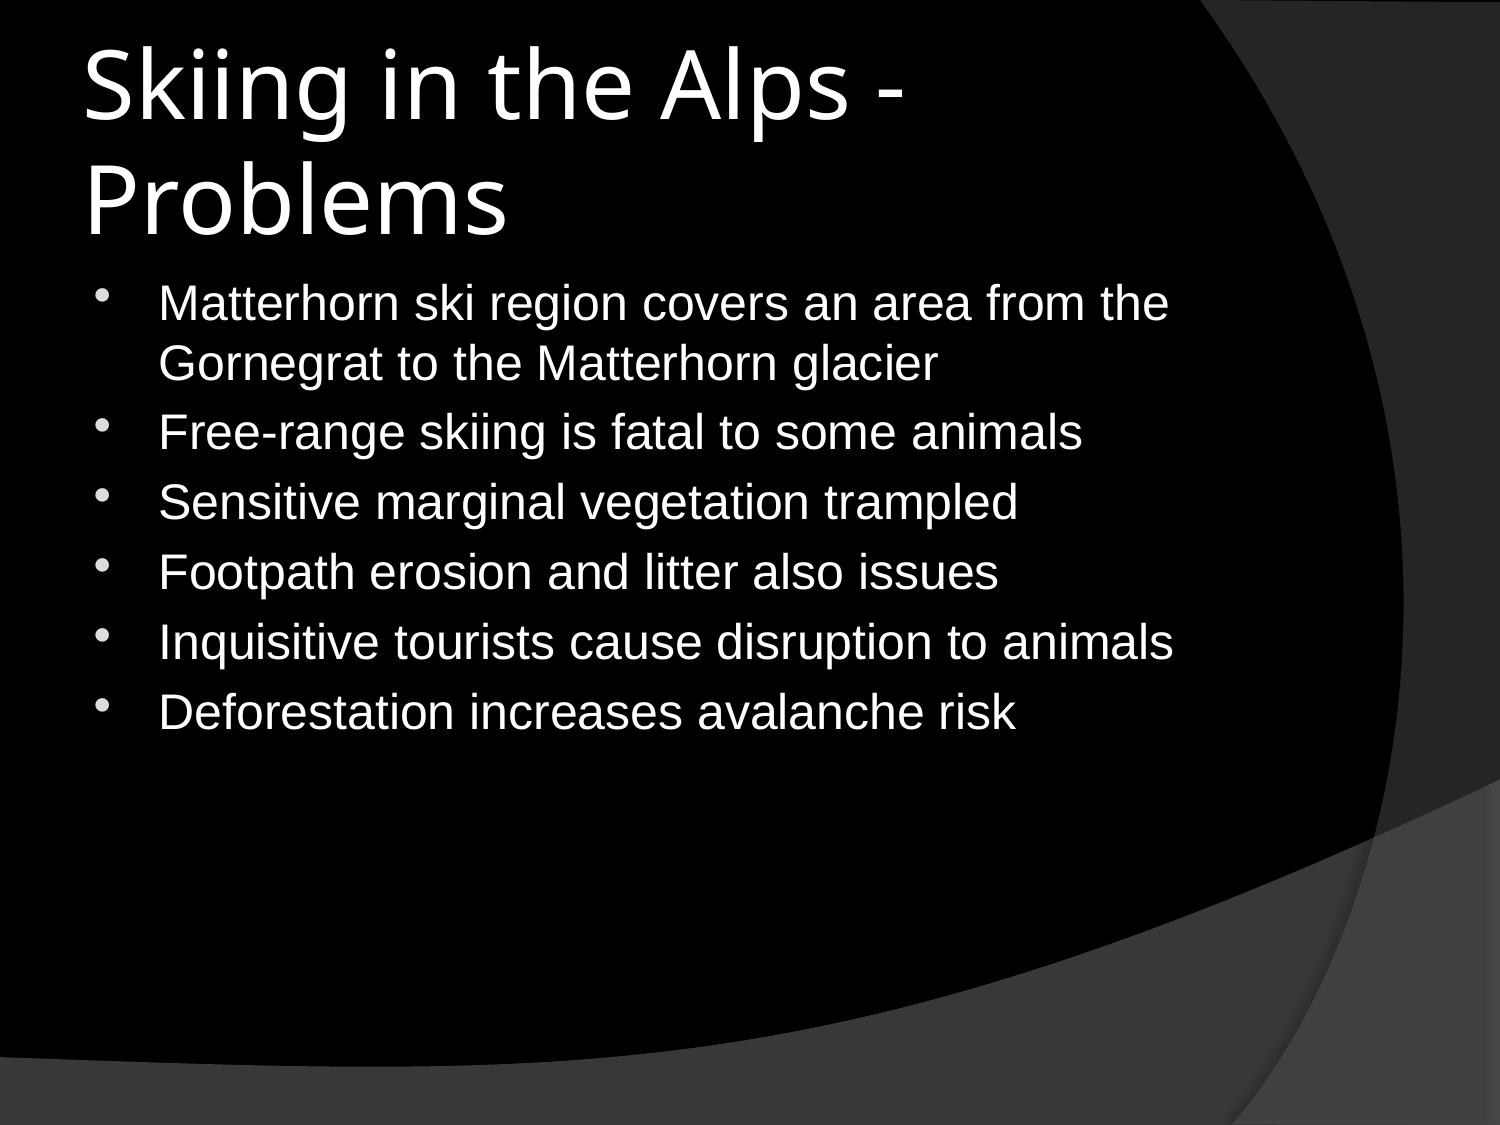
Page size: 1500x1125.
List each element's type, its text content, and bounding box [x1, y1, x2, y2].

list Matterhorn ski region covers an area from the Gornegrat to the Matterhorn glacier Free-range skiing is fatal to some animals Sensitive marginal vegetation trampled Footpath erosion and litter also issues Inquisitive tourists cause disruption to animals Deforestation increases avalanche risk [75, 262, 1300, 1005]
title Skiing in the Alps - Problems [75, 45, 1300, 233]
